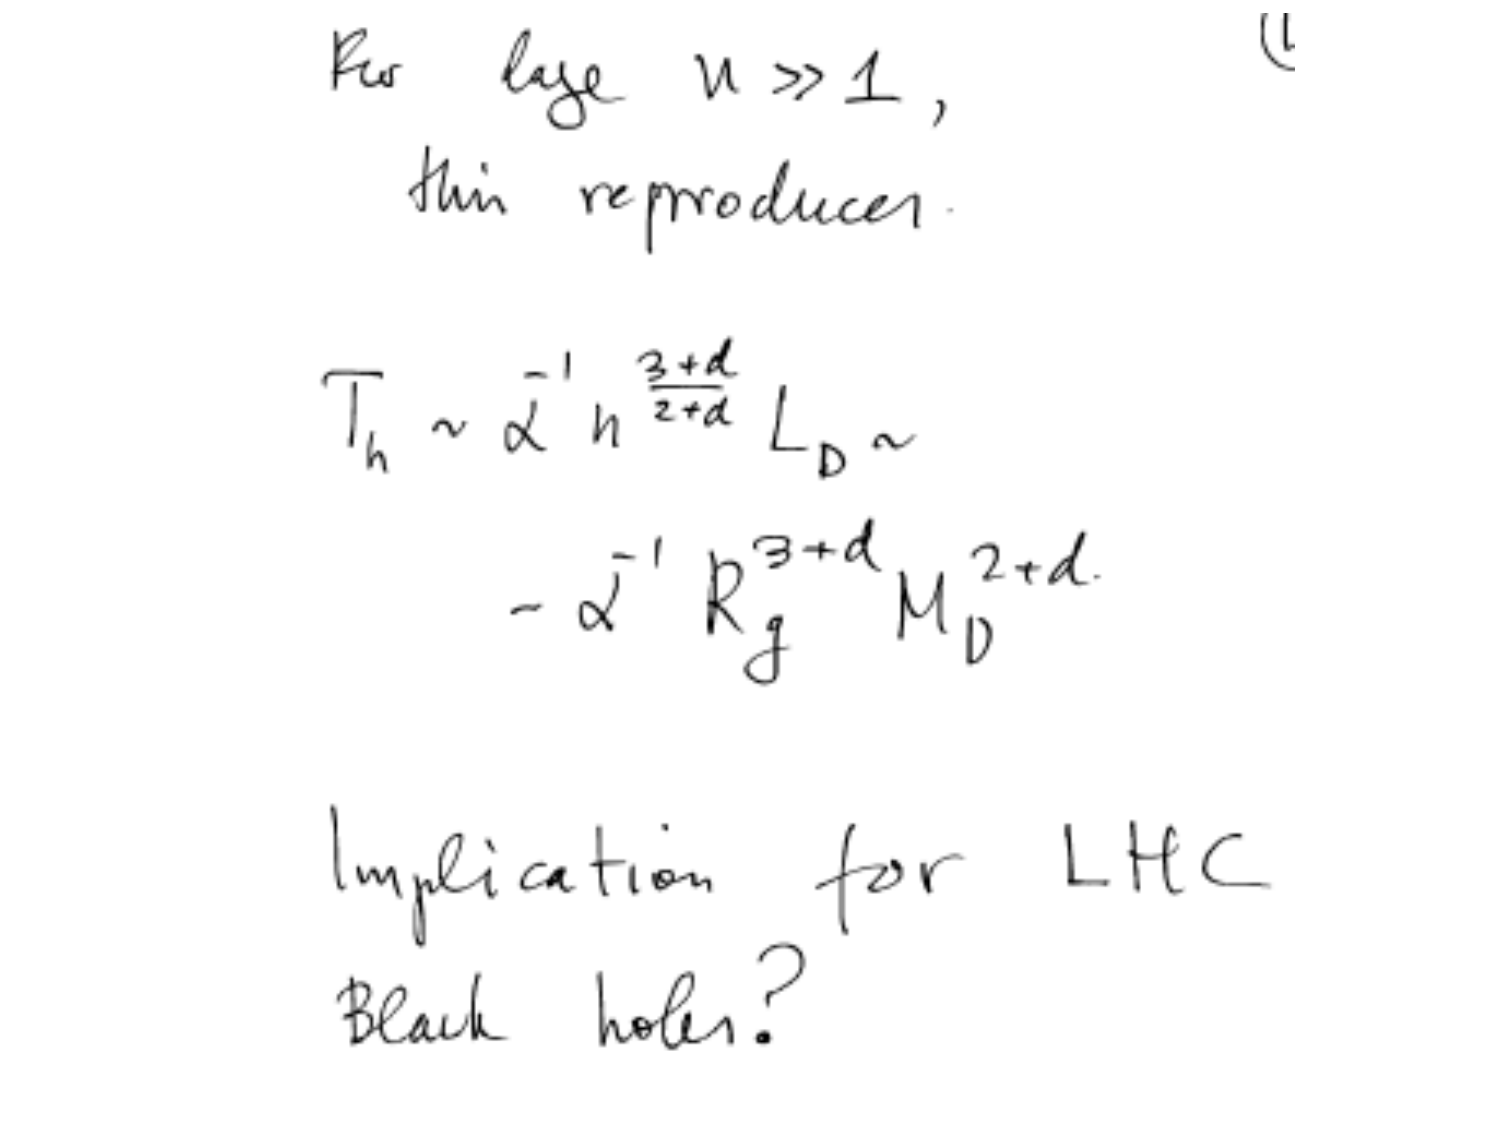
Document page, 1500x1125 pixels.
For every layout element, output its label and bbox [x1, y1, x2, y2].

picture [240, 13, 1295, 1101]
